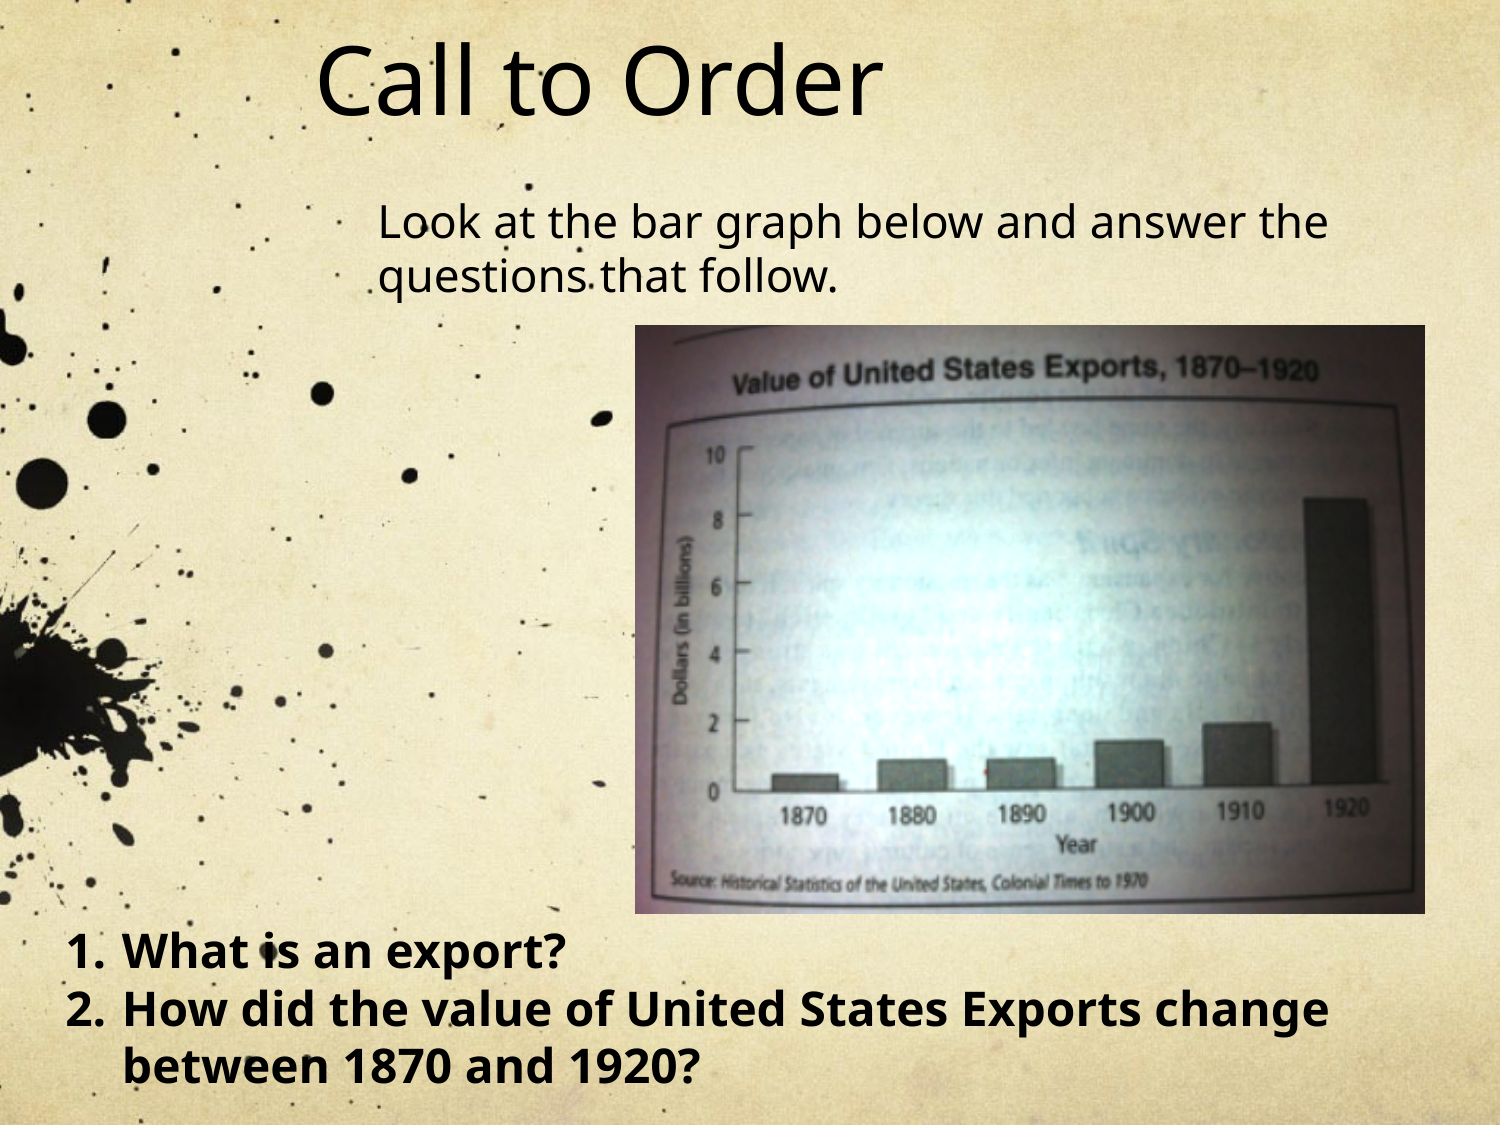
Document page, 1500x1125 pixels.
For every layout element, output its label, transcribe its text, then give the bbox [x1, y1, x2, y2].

subtitle Look at the bar graph below and answer the questions that follow. [362, 193, 1425, 326]
picture [0, 0, 1500, 1125]
text_box What is an export? How did the value of United States Exports change between 1870 and 1920? [50, 913, 1466, 1101]
title Call to Order [306, 17, 1370, 135]
